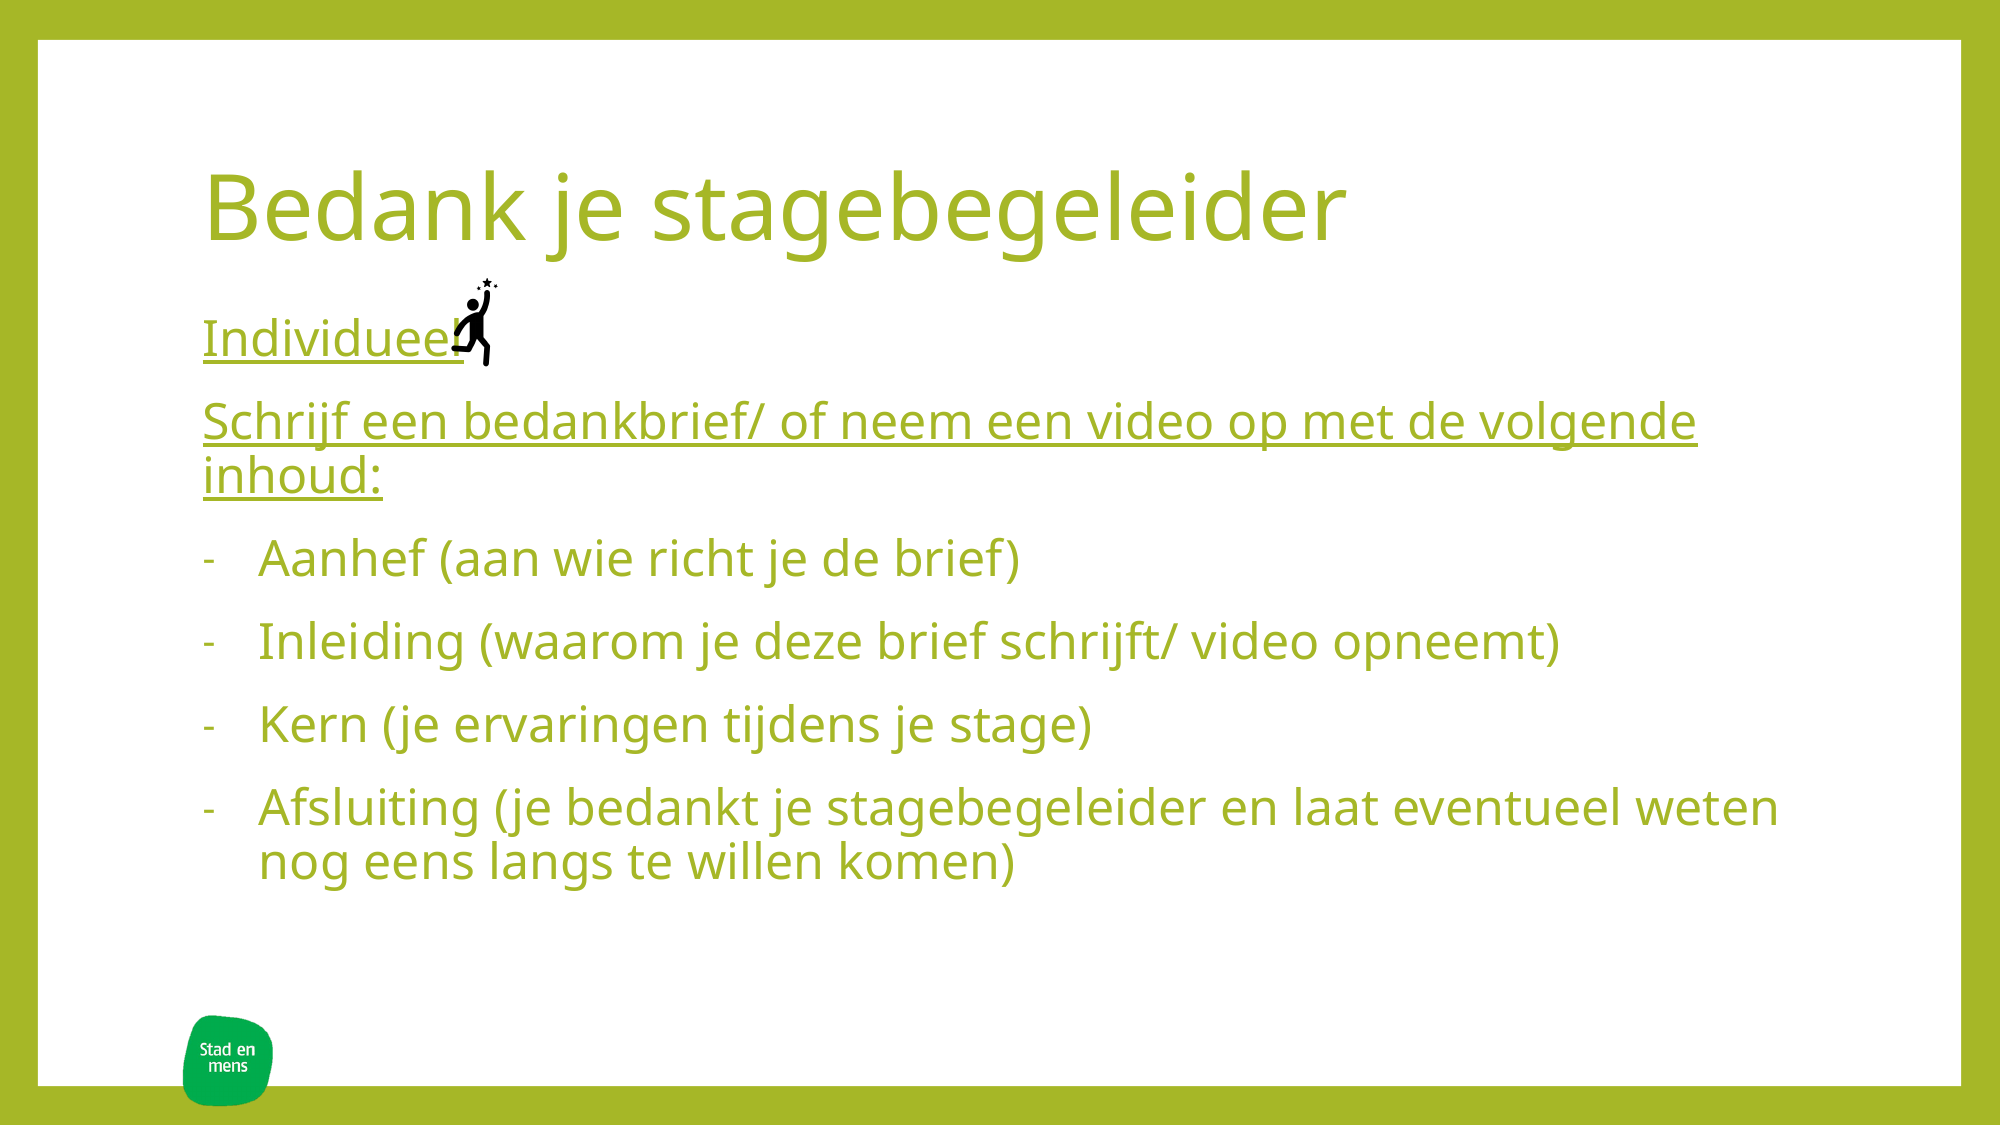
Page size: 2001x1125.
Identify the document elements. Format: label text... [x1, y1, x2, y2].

title Bedank je stagebegeleider [187, 99, 1808, 305]
list Individueel Schrijf een bedankbrief/ of neem een video op met de volgende inhoud: Aanhef (aan wie richt je de brief) Inleiding (waarom je deze brief schrijft/ video opneemt) Kern (je ervaringen tijdens je stage) Afsluiting (je bedankt je stagebegeleider en laat eventueel weten nog eens langs te willen komen) [187, 305, 1808, 1056]
picture [179, 1013, 273, 1110]
picture [428, 275, 524, 370]
